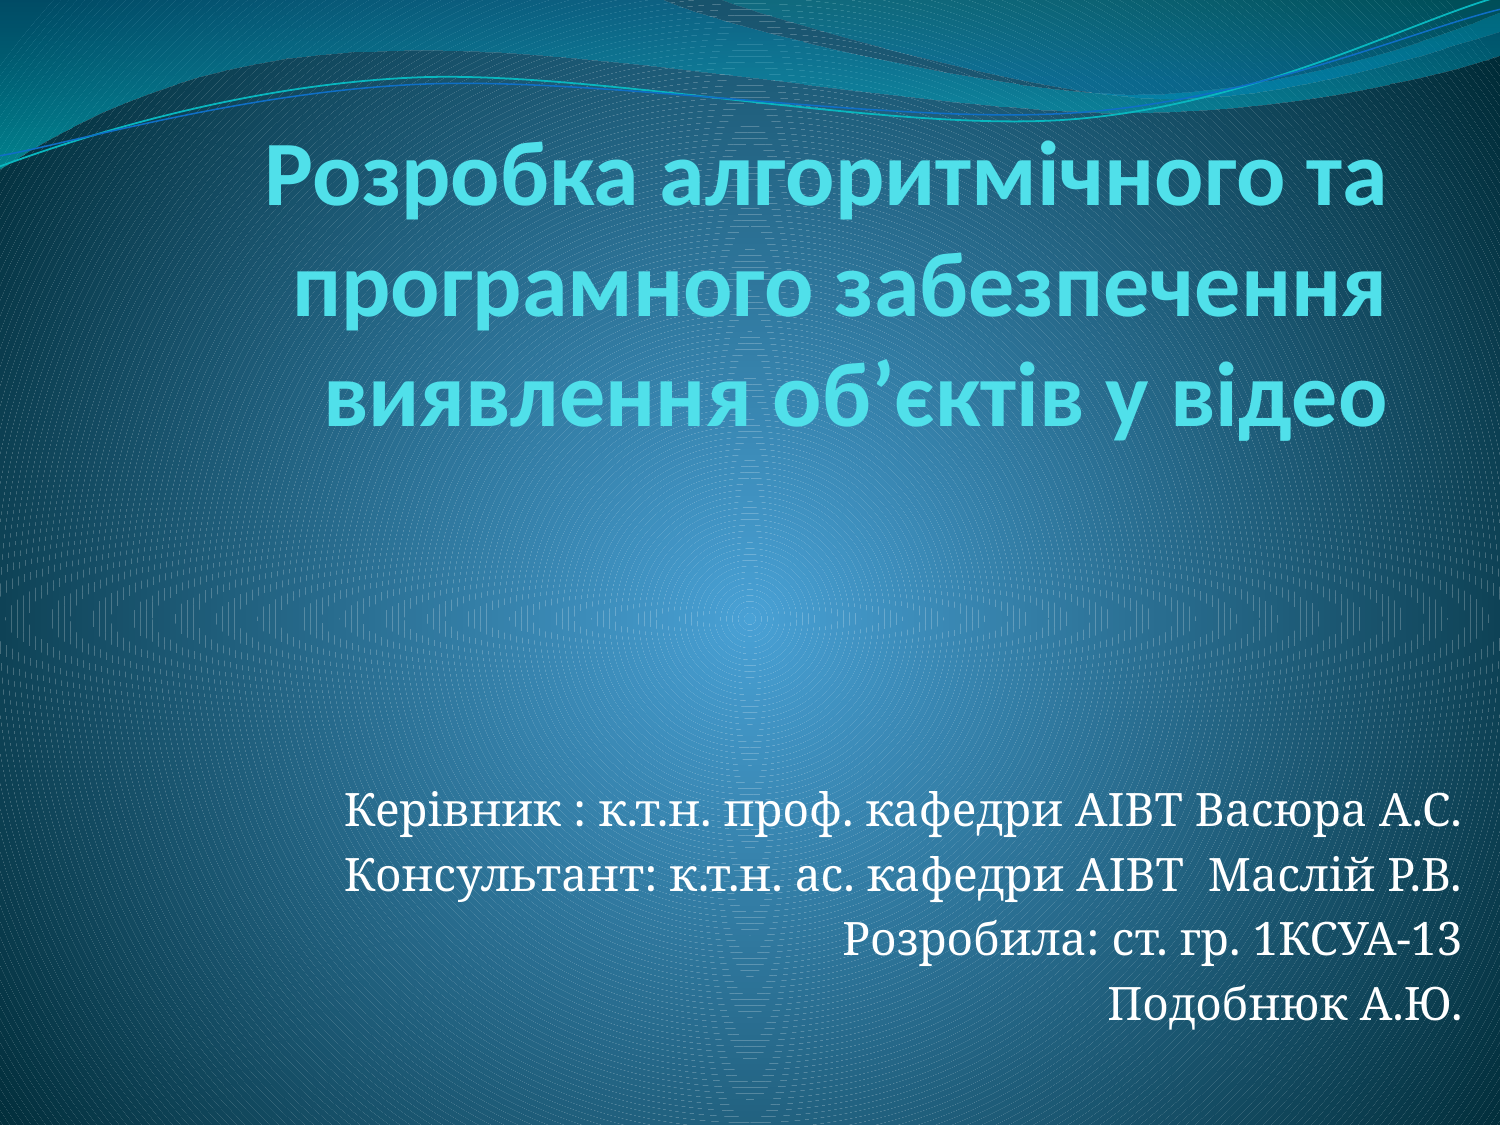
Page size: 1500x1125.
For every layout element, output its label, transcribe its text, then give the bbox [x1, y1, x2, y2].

subtitle Керівник : к.т.н. проф. кафедри АІВТ Васюра А.С. Консультант: к.т.н. ас. кафедри АІВТ Маслій Р.В. Розробила: ст. гр. 1КСУА-13 Подобнюк А.Ю. [292, 773, 1472, 1097]
title Розробка алгоритмічного та програмного забезпечення виявлення об’єктів у відео [117, 105, 1393, 446]
